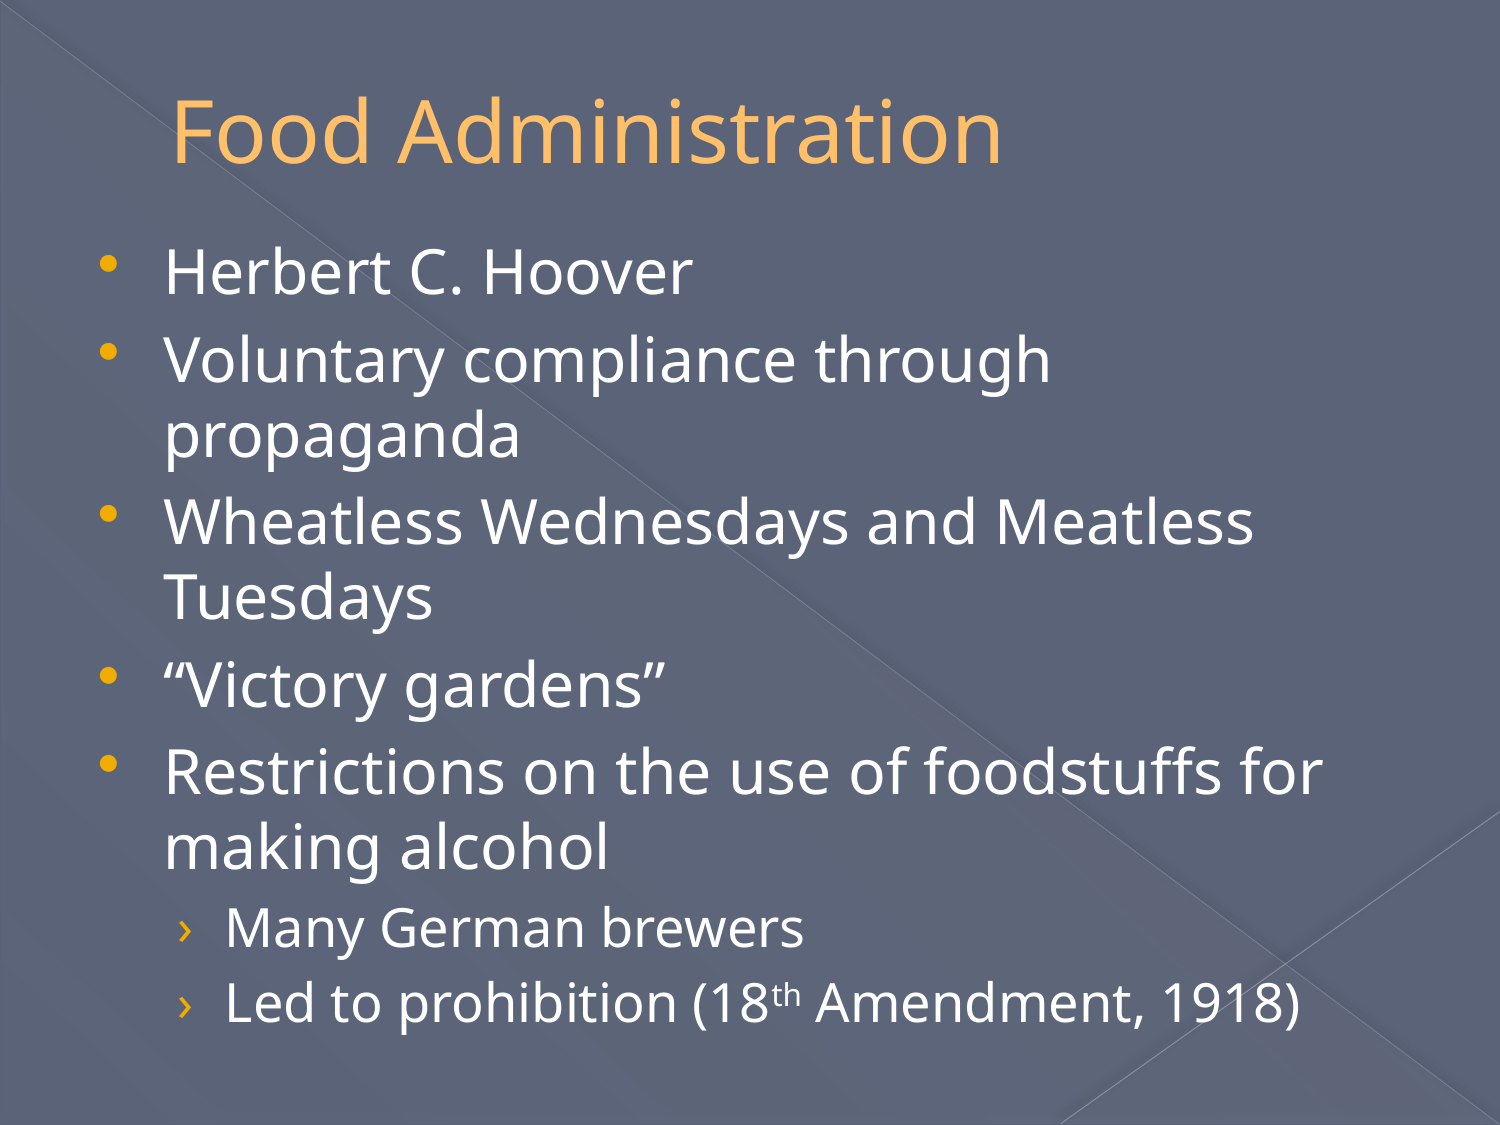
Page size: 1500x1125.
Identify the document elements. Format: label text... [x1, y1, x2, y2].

title Food Administration [75, 43, 1425, 213]
list Herbert C. Hoover Voluntary compliance through propaganda Wheatless Wednesdays and Meatless Tuesdays “Victory gardens” Restrictions on the use of foodstuffs for making alcohol Many German brewers Led to prohibition (18th Amendment, 1918) [75, 224, 1425, 1088]
